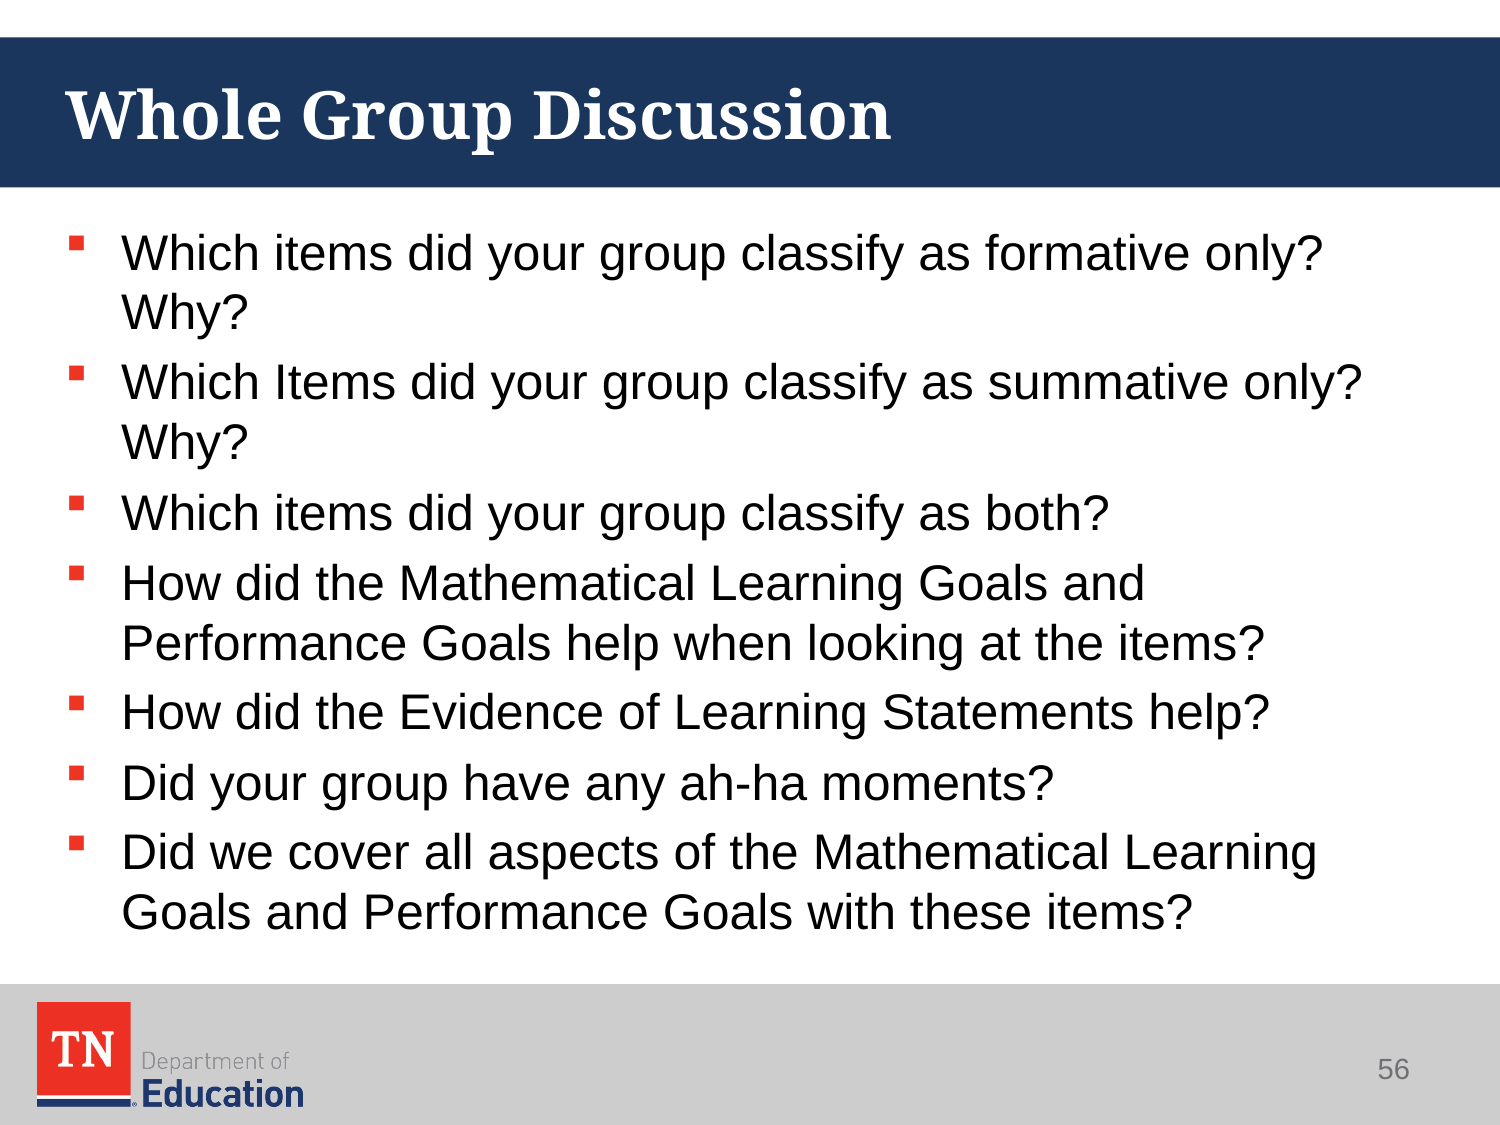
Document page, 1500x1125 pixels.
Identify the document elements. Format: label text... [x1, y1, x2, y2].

title Whole Group Discussion [50, 37, 1413, 188]
slide_number 56 [1350, 1042, 1425, 1103]
list Which items did your group classify as formative only? Why? Which Items did your group classify as summative only? Why? Which items did your group classify as both? How did the Mathematical Learning Goals and Performance Goals help when looking at the items? How did the Evidence of Learning Statements help? Did your group have any ah-ha moments? Did we cover all aspects of the Mathematical Learning Goals and Performance Goals with these items? [50, 212, 1425, 955]
picture [37, 1002, 303, 1107]
